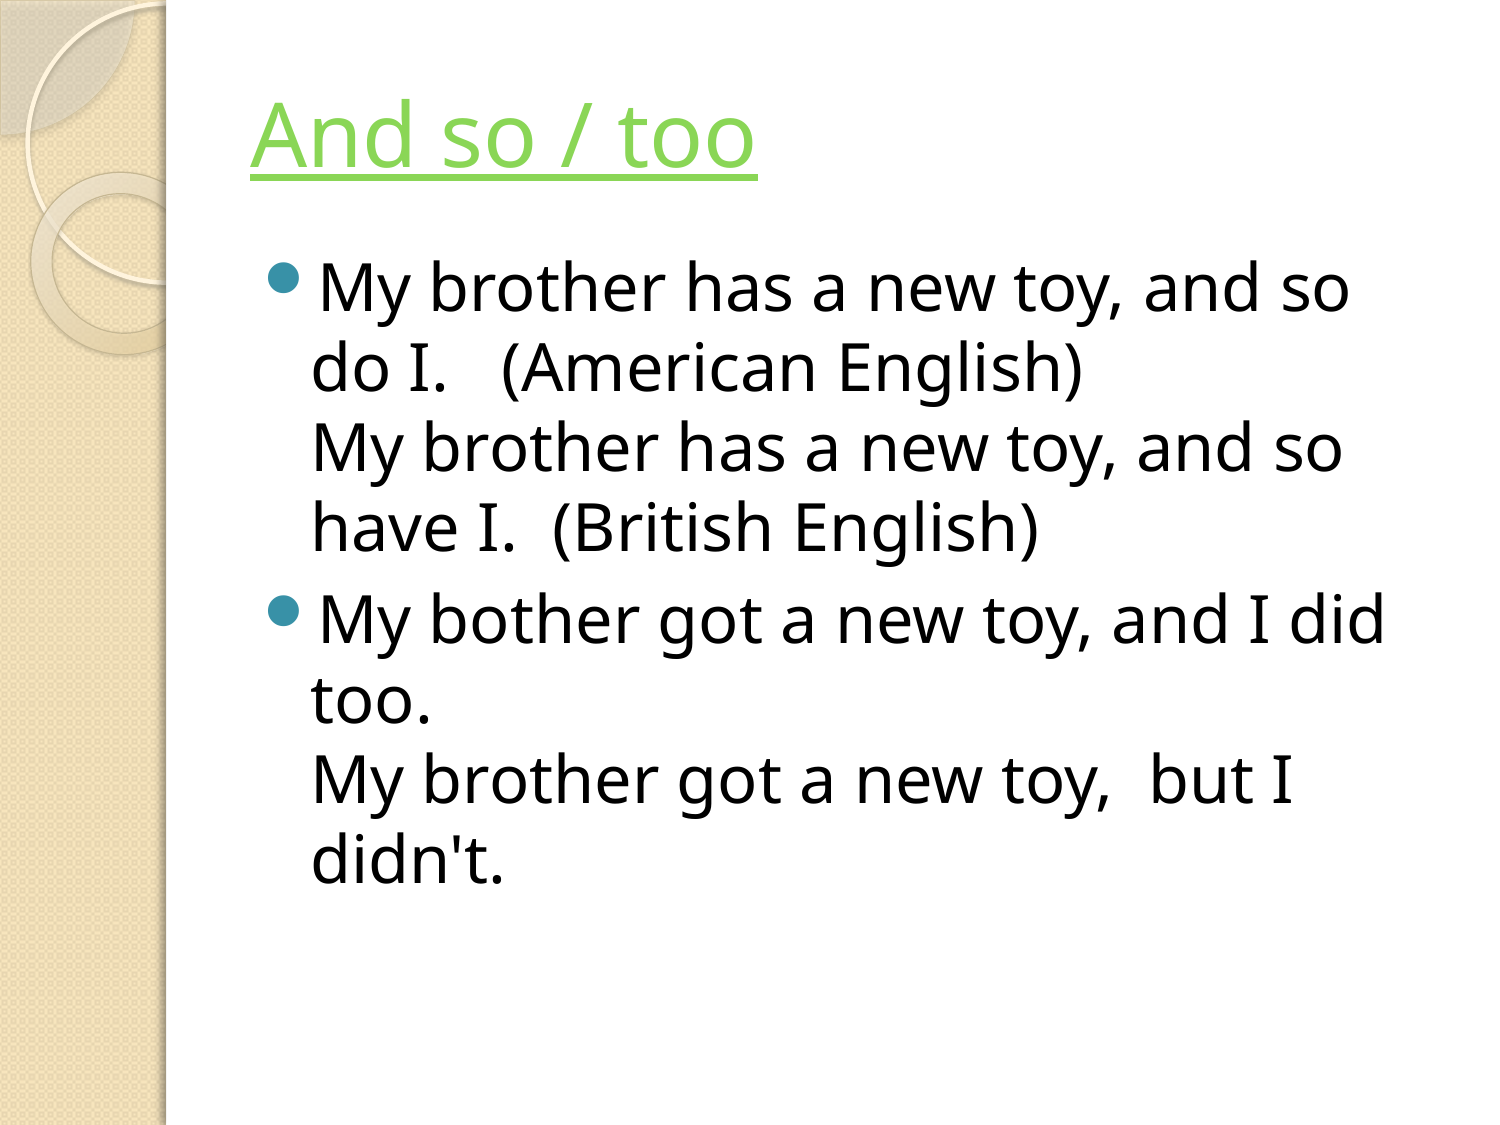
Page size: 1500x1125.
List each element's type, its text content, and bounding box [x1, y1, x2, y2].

title And so / too [235, 45, 1466, 233]
list My brother has a new toy, and so do I. (American English) My brother has a new toy, and so have I. (British English) My bother got a new toy, and I did too. My brother got a new toy, but I didn't. [235, 237, 1466, 1025]
